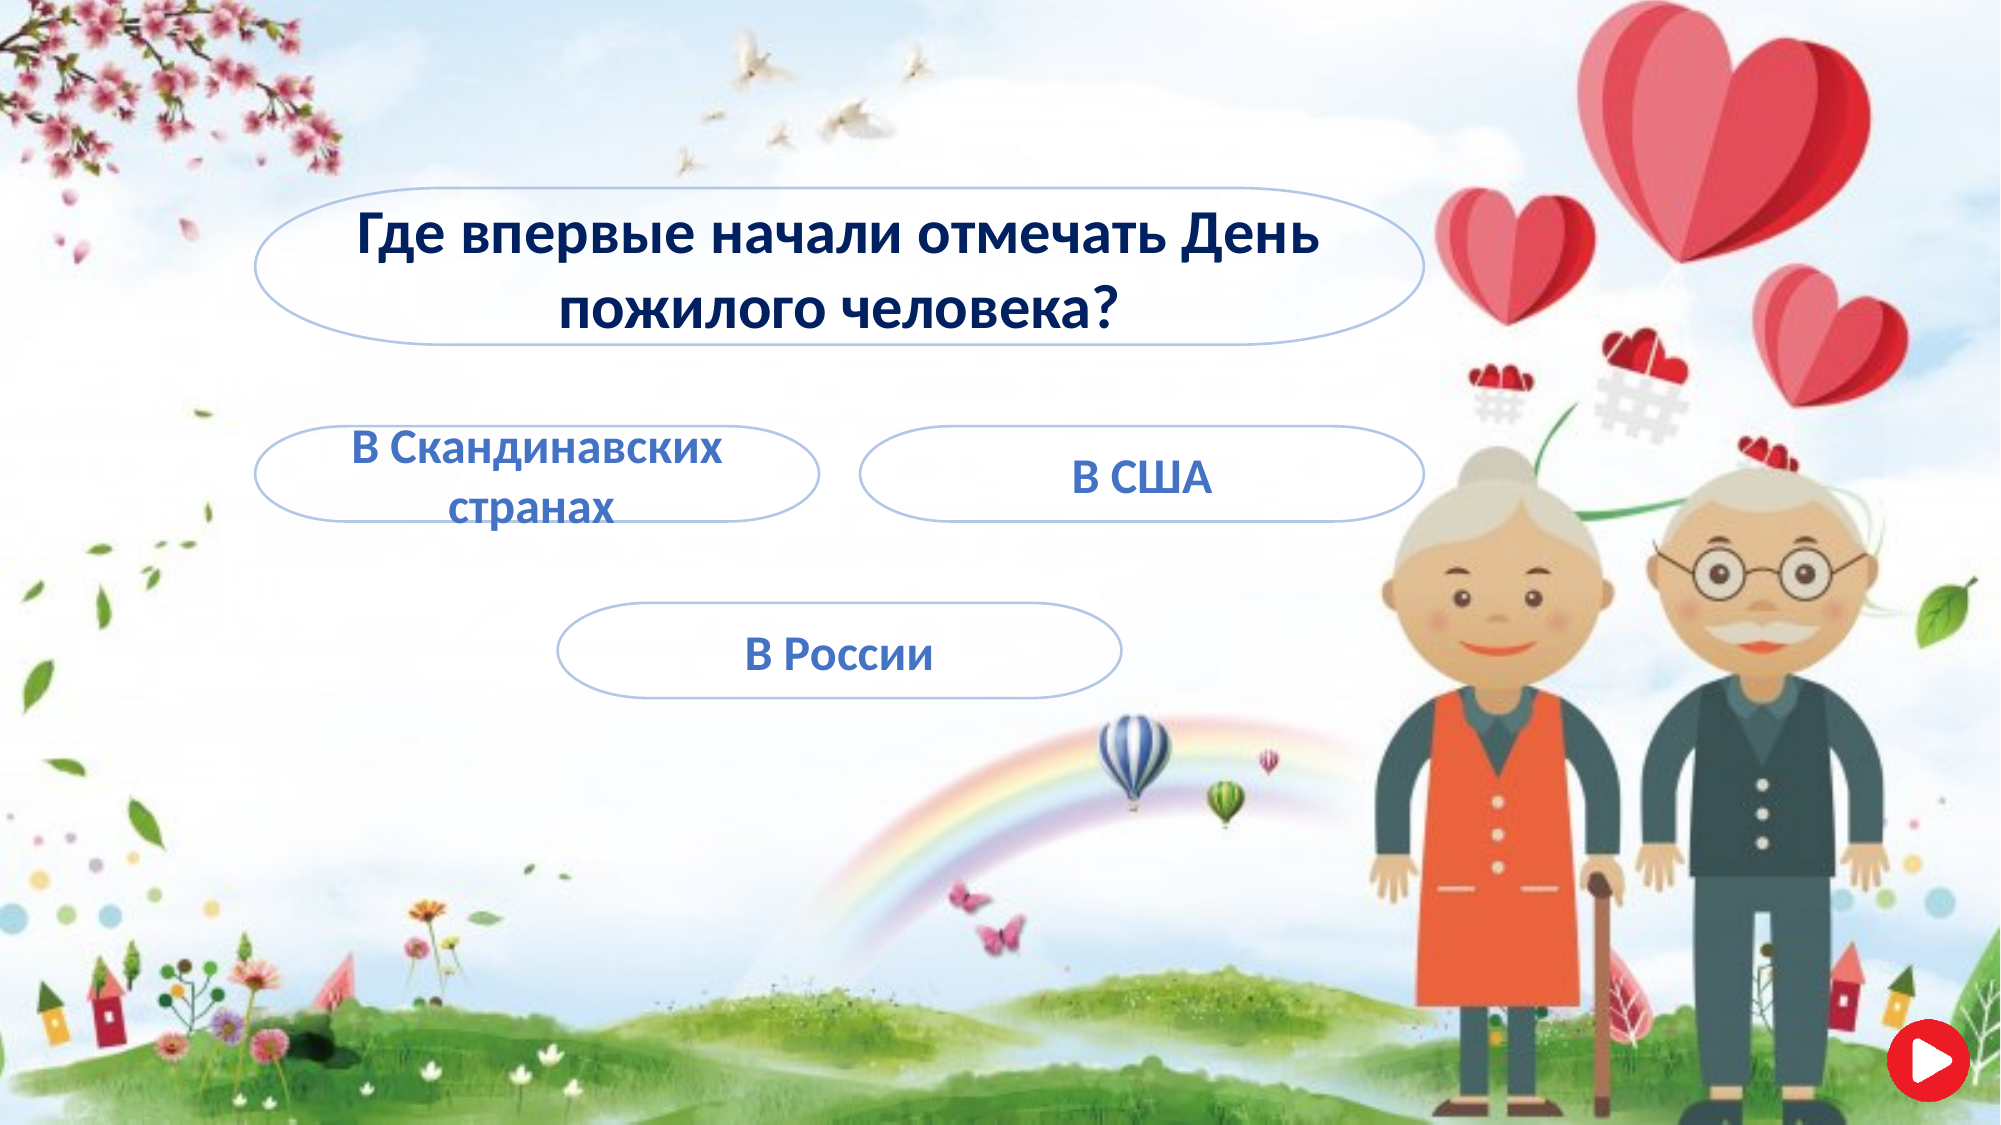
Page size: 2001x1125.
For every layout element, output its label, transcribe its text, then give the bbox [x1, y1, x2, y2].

picture [0, 0, 2001, 1125]
text_box В России [556, 601, 1123, 700]
text_box Где впервые начали отмечать День пожилого человека? [254, 186, 1425, 346]
text_box В Скандинавских странах [254, 425, 821, 523]
text_box В США [858, 425, 1425, 523]
